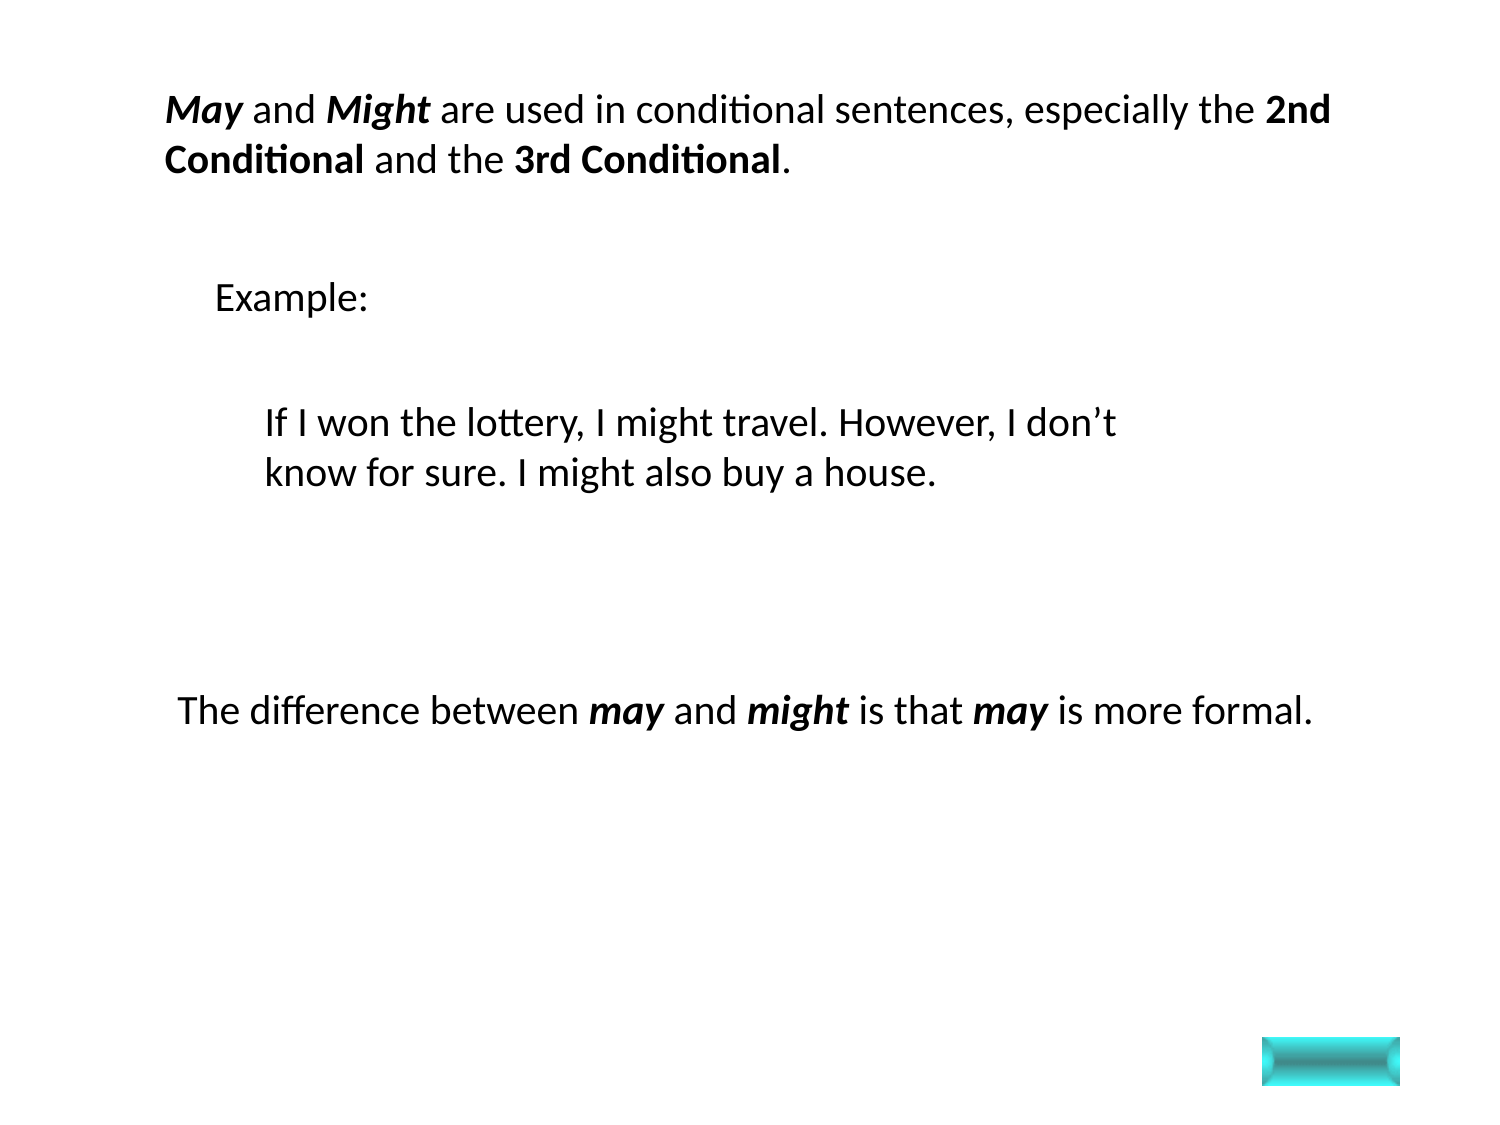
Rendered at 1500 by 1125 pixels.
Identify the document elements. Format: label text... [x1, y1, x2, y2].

picture [1262, 1037, 1401, 1087]
text_box The difference between may and might is that may is more formal. [162, 675, 1375, 740]
text_box May and Might are used in conditional sentences, especially the 2nd Conditional and the 3rd Conditional. [149, 74, 1363, 190]
text_box Example: [200, 262, 400, 328]
text_box If I won the lottery, I might travel. However, I don’t know for sure. I might also buy a house. [249, 387, 1150, 503]
